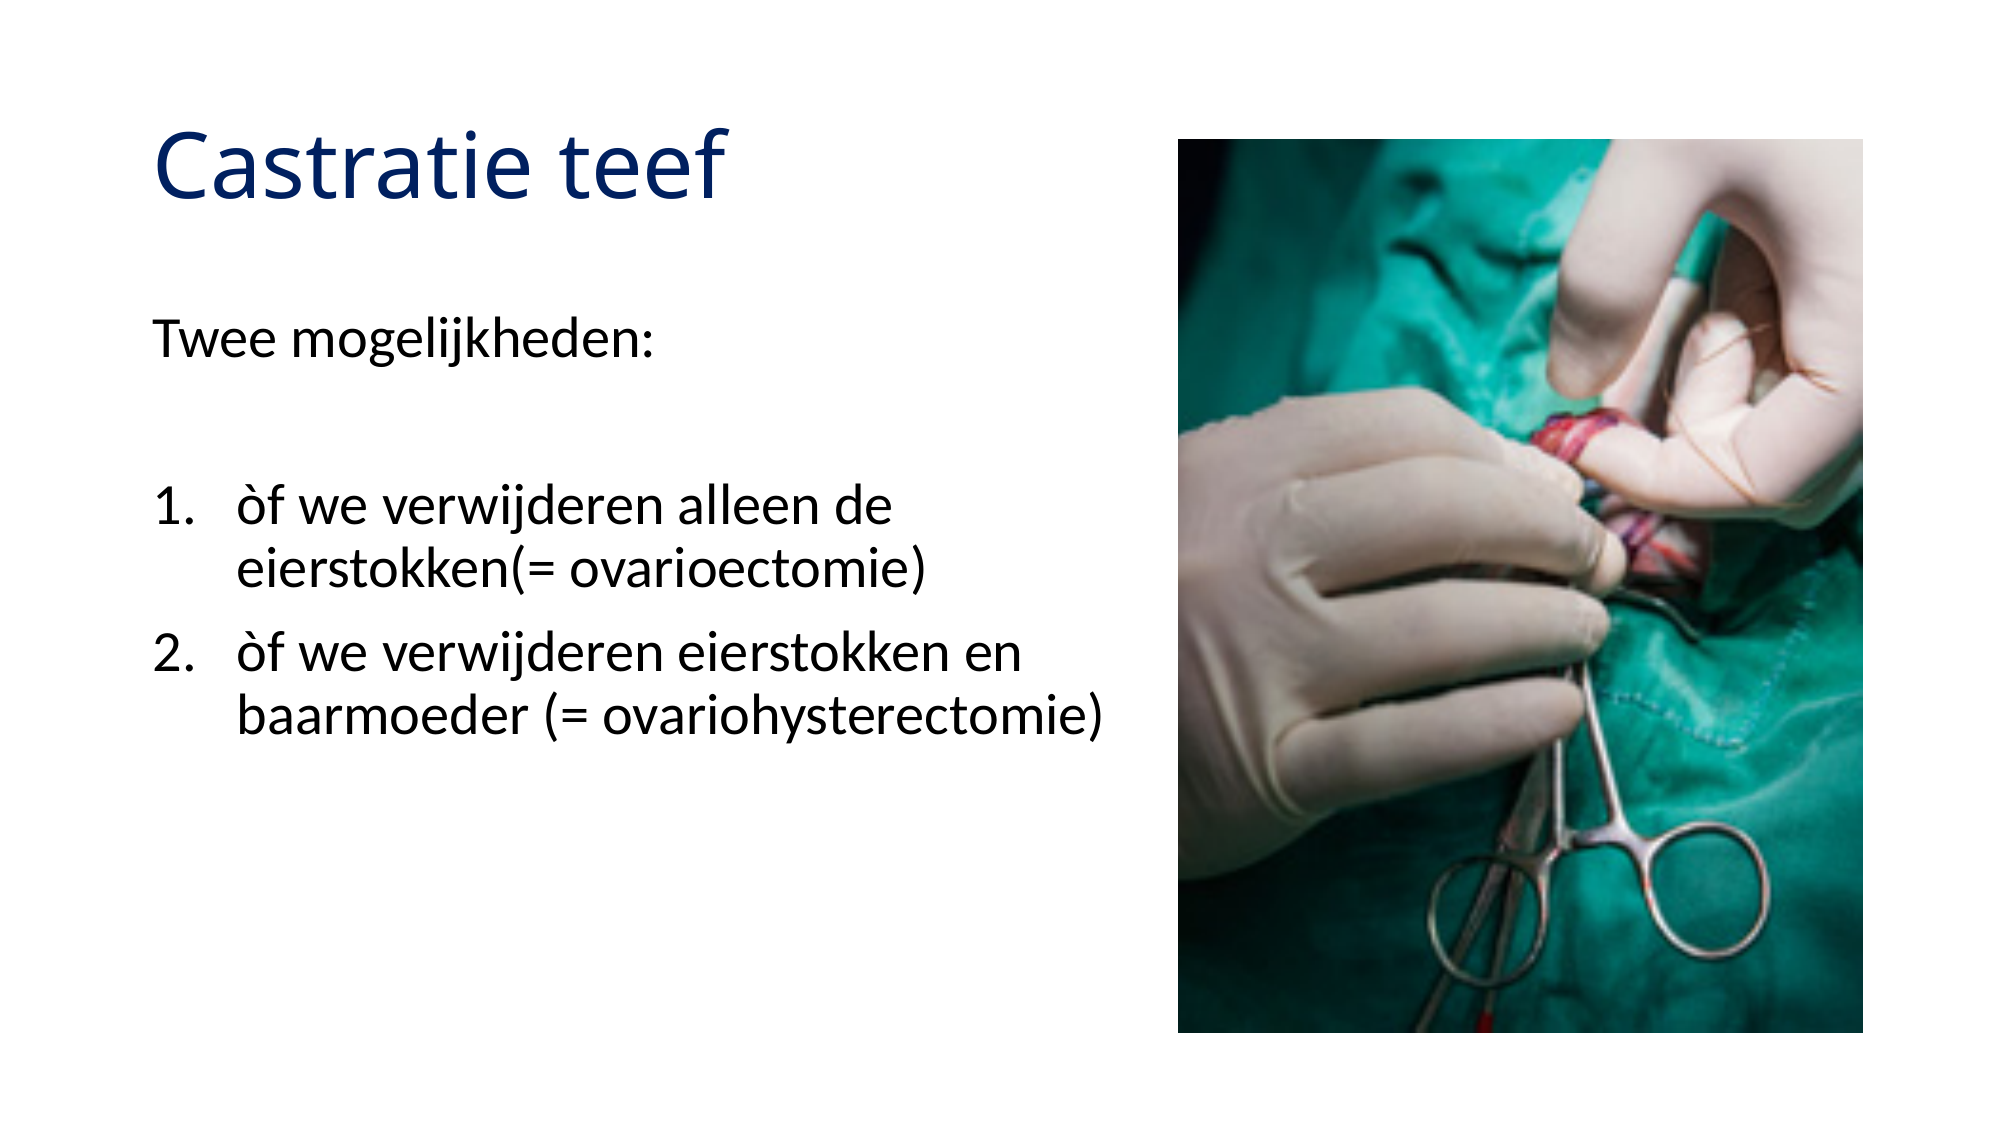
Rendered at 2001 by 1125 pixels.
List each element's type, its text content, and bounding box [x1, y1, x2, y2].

picture [1178, 139, 1863, 1033]
title Castratie teef [137, 59, 1863, 278]
list Twee mogelijkheden: òf we verwijderen alleen de eierstokken(= ovarioectomie) òf we verwijderen eierstokken en baarmoeder (= ovariohysterectomie) [137, 299, 1178, 1014]
